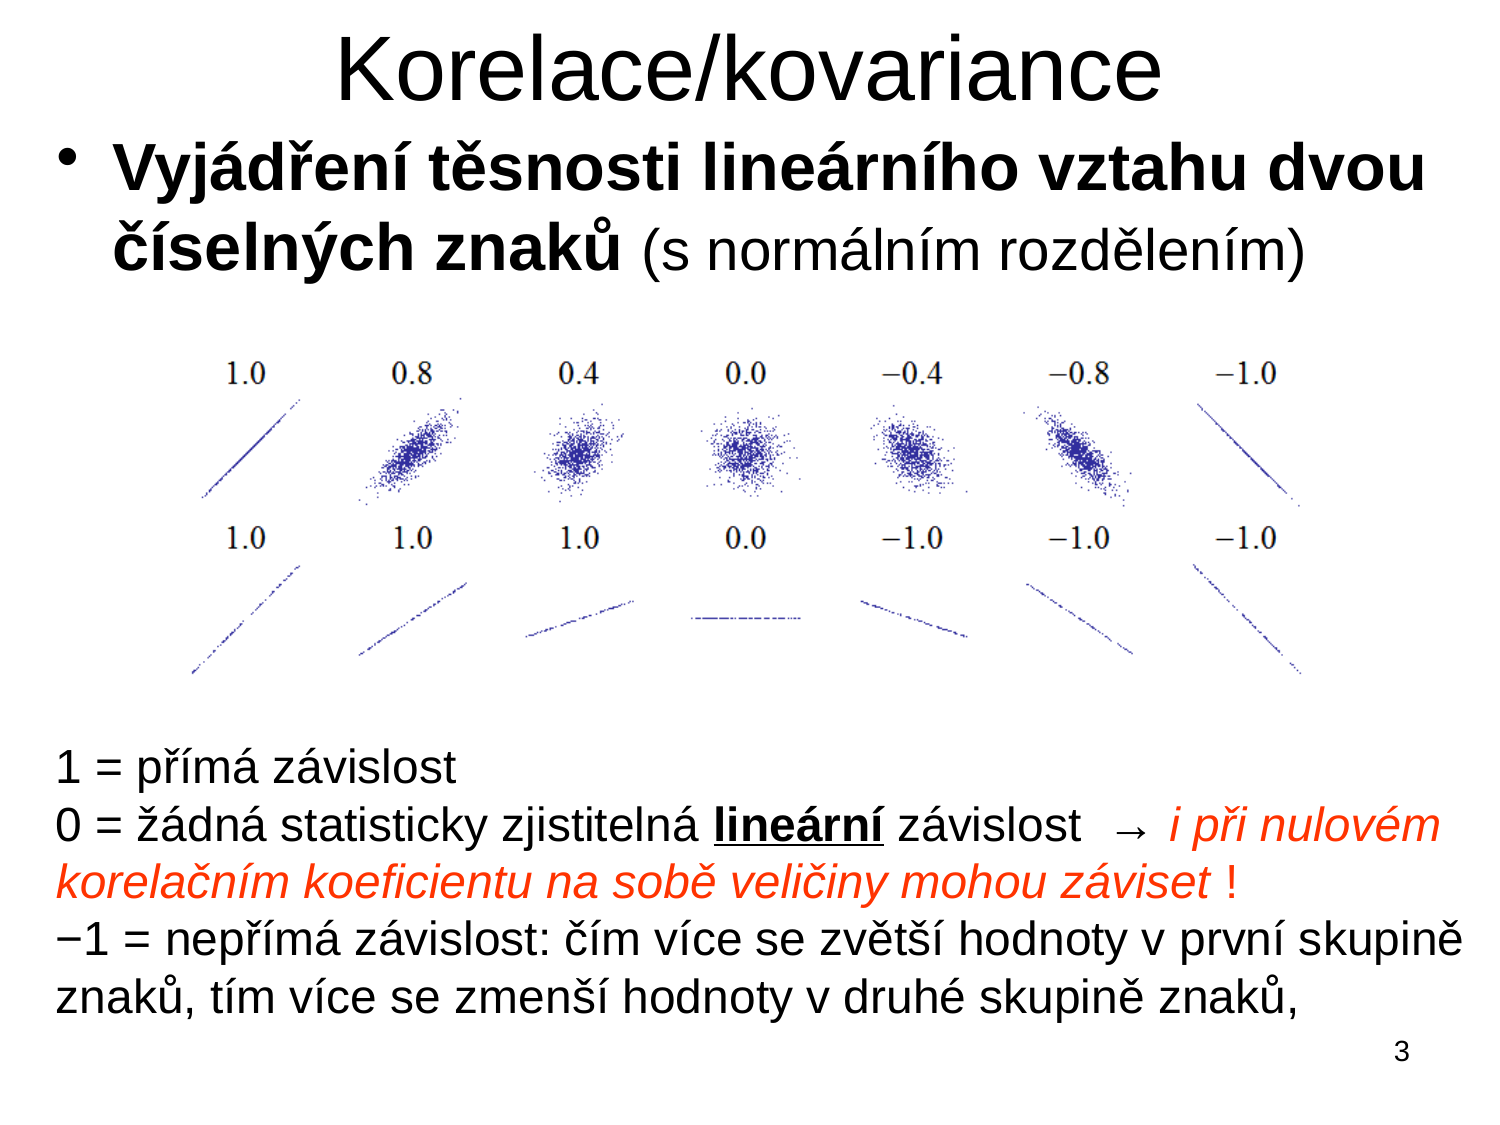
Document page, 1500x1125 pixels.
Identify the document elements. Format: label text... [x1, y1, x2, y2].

title Korelace/kovariance [75, 0, 1425, 116]
slide_number 3 [1074, 1031, 1425, 1103]
text_box 1 = přímá závislost 0 = žádná statisticky zjistitelná lineární závislost → i při nulovém korelačním koeficientu na sobě veličiny mohou záviset ! −1 = nepřímá závislost: čím více se zvětší hodnoty v první skupině znaků, tím více se zmenší hodnoty v druhé skupině znaků, [41, 728, 1500, 1031]
list Vyjádření těsnosti lineárního vztahu dvou číselných znaků (s normálním rozdělením) [41, 116, 1469, 728]
picture [188, 349, 1312, 684]
